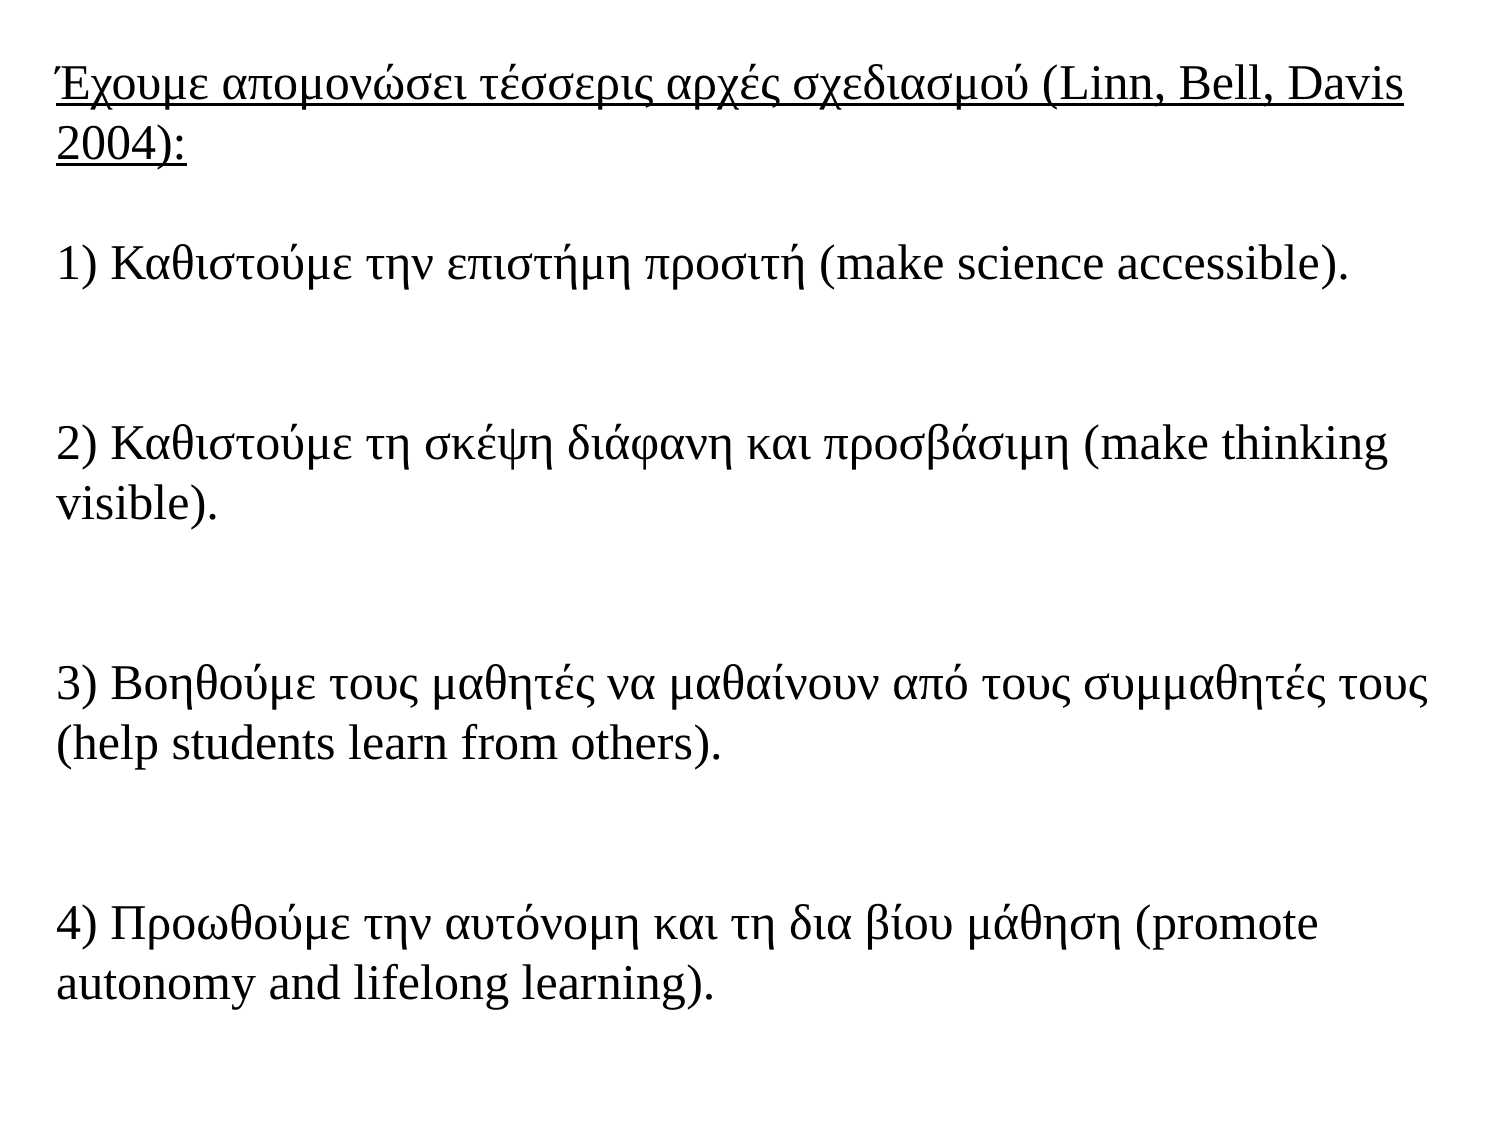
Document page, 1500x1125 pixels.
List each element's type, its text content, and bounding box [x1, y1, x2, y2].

text_box Έχουμε απομονώσει τέσσερις αρχές σχεδιασμού (Linn, Bell, Davis 2004): 1) Καθιστούμε την επιστήμη προσιτή (make science accessible). 2) Καθιστούμε τη σκέψη διάφανη και προσβάσιμη (make thinking visible). 3) Βοηθούμε τους μαθητές να μαθαίνουν από τους συμμαθητές τους (help students learn from others). 4) Προωθούμε την αυτόνομη και τη δια βίου μάθηση (promote autonomy and lifelong learning). [41, 42, 1471, 1018]
